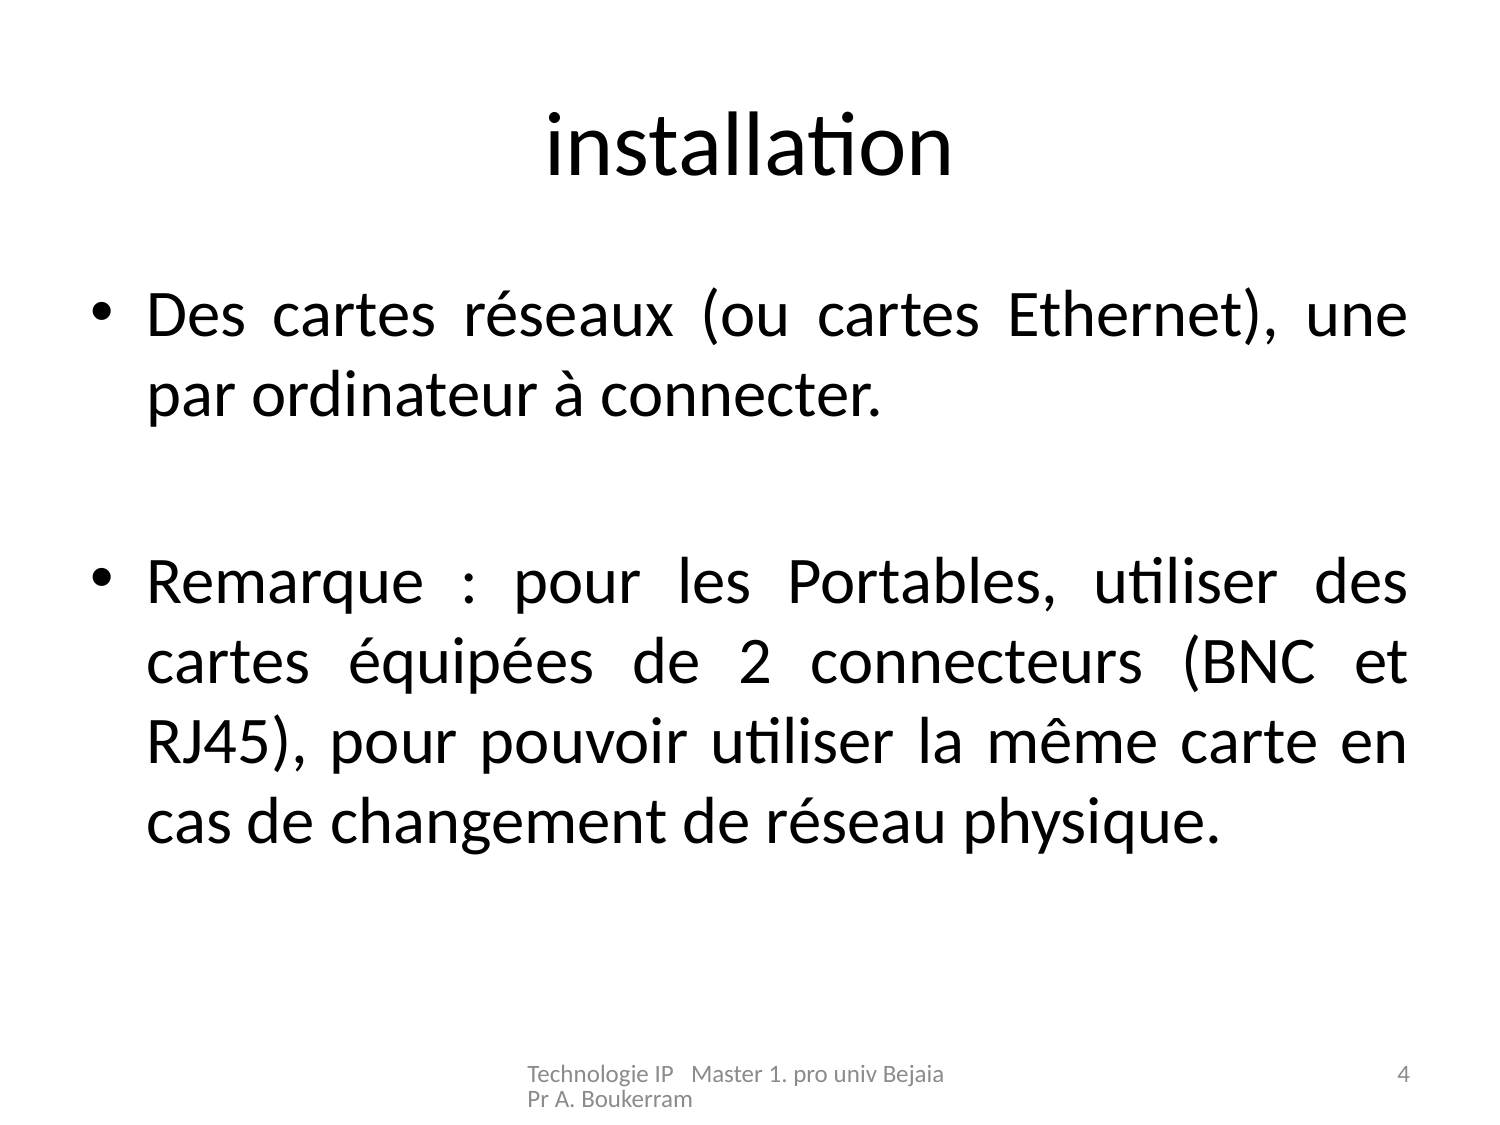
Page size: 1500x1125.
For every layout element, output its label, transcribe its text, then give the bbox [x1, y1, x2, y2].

list Des cartes réseaux (ou cartes Ethernet), une par ordinateur à connecter. Remarque : pour les Portables, utiliser des cartes équipées de 2 connecteurs (BNC et RJ45), pour pouvoir utiliser la même carte en cas de changement de réseau physique. [75, 262, 1425, 1005]
footer Technologie IP Master 1. pro univ Bejaia Pr A. Boukerram [512, 1042, 988, 1103]
title installation [75, 45, 1425, 233]
slide_number 4 [1074, 1042, 1425, 1103]
